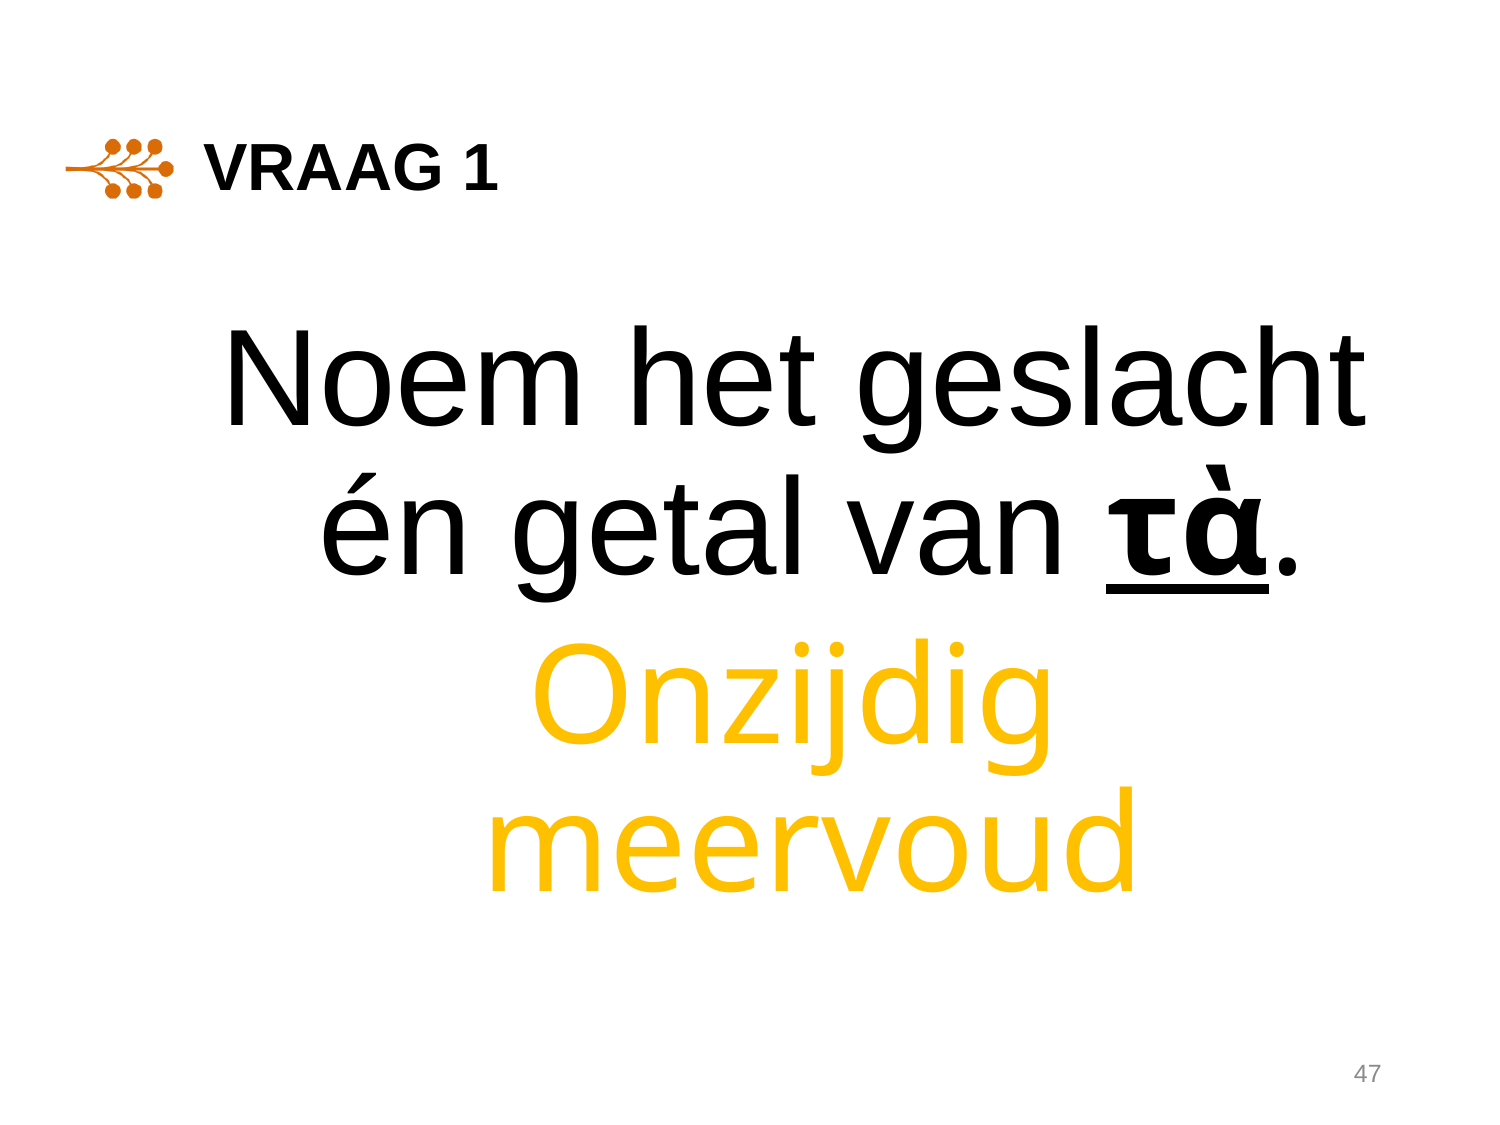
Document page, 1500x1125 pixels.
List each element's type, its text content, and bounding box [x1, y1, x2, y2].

picture [65, 138, 174, 199]
title Vraag 1 [188, 59, 1397, 278]
list Noem het geslacht én getal van τὰ. Onzijdig meervoud [190, 299, 1397, 1014]
slide_number 47 [1059, 1042, 1397, 1103]
